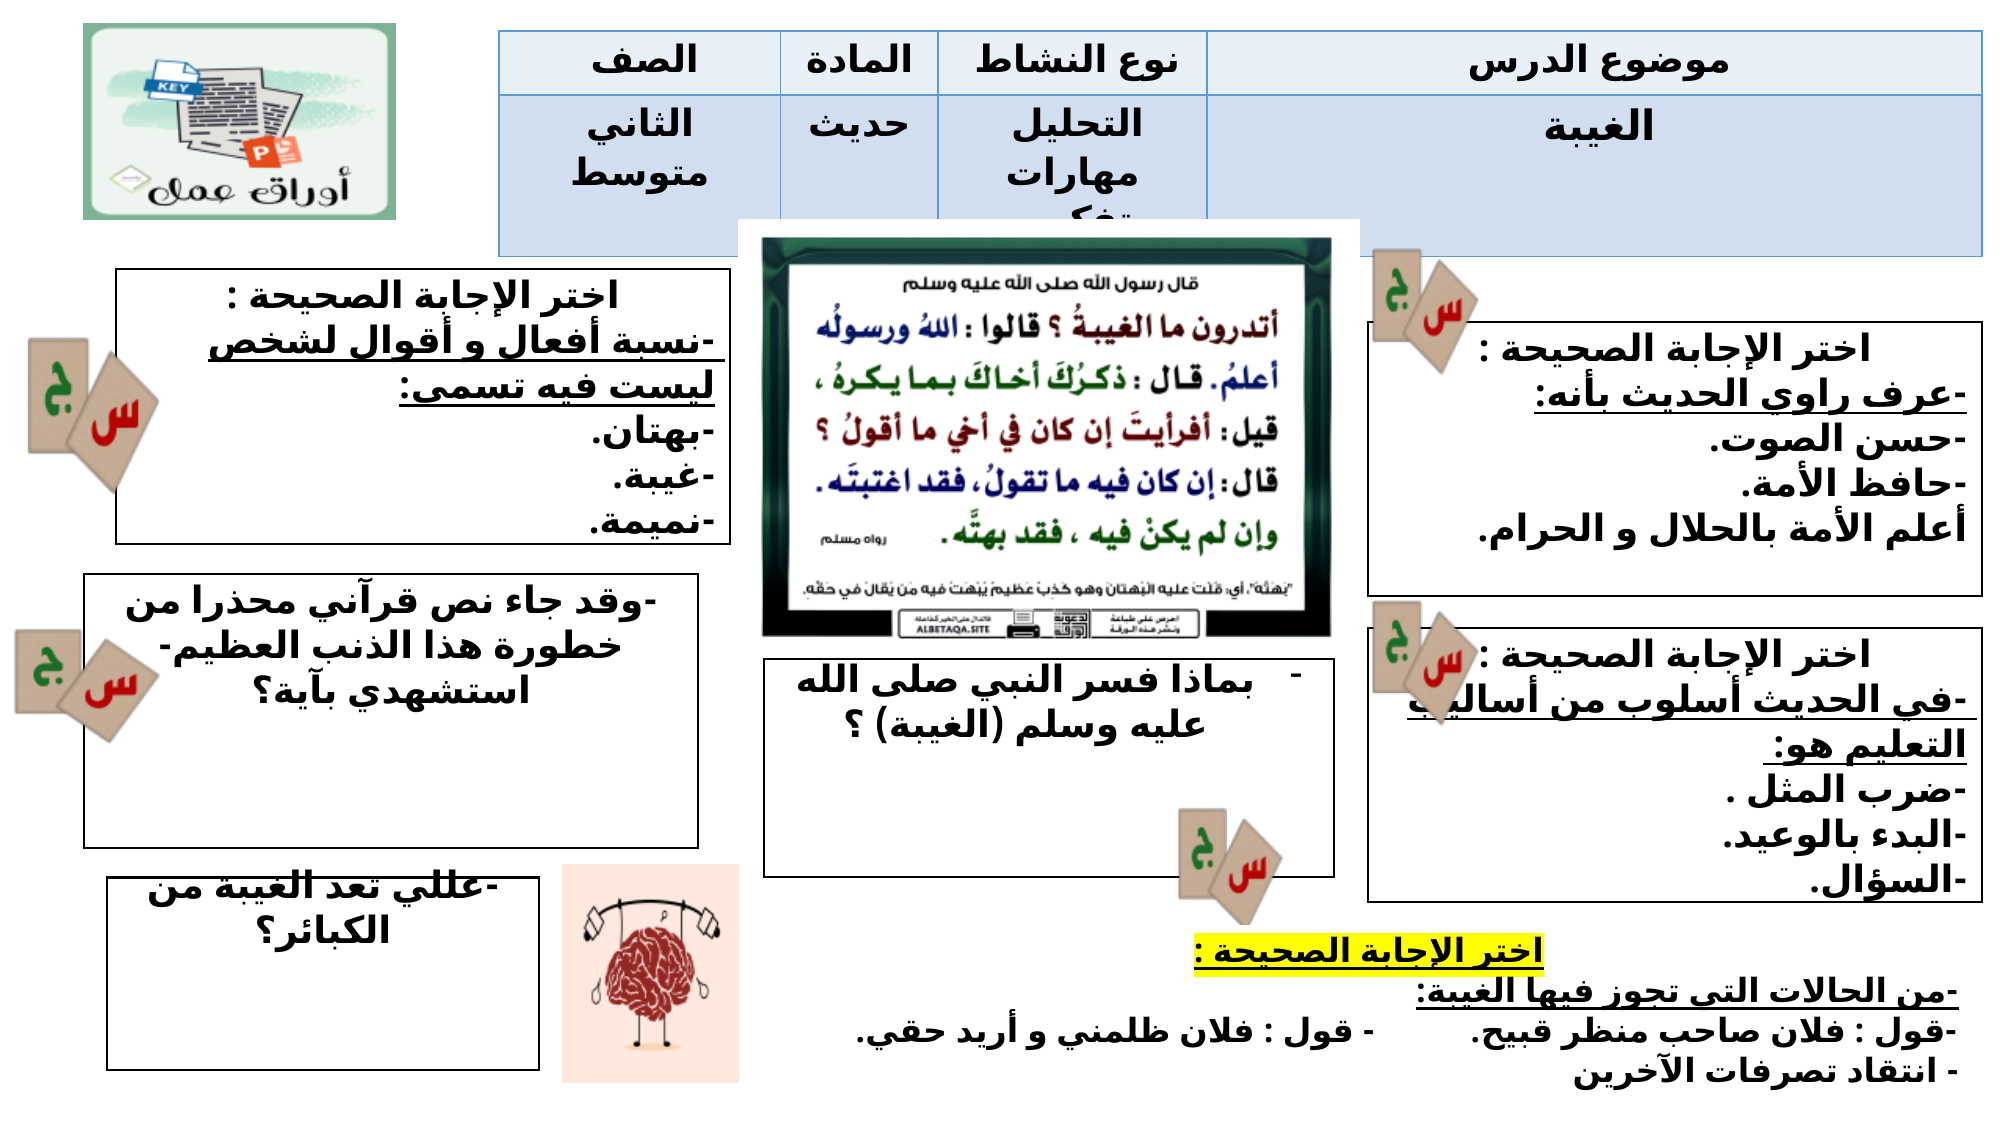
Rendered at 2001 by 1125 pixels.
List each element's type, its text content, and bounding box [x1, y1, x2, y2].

text_box اختر الإجابة الصحيحة : -من الحالات التي تجوز فيها الغيبة: -قول : فلان صاحب منظر قبيح. - قول : فلان ظلمني و أريد حقي. - انتقاد تصرفات الآخرين [763, 924, 1975, 1095]
picture [562, 864, 739, 1083]
table_cell التحليل مهارات تفكير [939, 96, 1206, 219]
text_box -وقد جاء نص قرآني محذرا من خطورة هذا الذنب العظيم-استشهدي بآية؟ [83, 573, 699, 849]
picture [21, 304, 165, 516]
picture [1173, 782, 1287, 948]
text_box اختر الإجابة الصحيحة : -نسبة أفعال و أقوال لشخص ليست فيه تسمى: -بهتان. -غيبة. -نميمة. [115, 268, 731, 545]
picture [1367, 222, 1483, 392]
table_cell حديث [781, 96, 937, 219]
table_header موضوع الدرس [1208, 32, 1981, 94]
text_box اختر الإجابة الصحيحة : -في الحديث أسلوب من أساليب التعليم هو: -ضرب المثل . -البدء بالوعيد. -السؤال. [1367, 627, 1983, 903]
table_header المادة [781, 32, 937, 94]
table_header نوع النشاط [939, 32, 1206, 94]
table_header الصف [500, 32, 780, 94]
text_box بماذا فسر النبي صلى الله عليه وسلم (الغيبة) ؟ [763, 659, 1335, 878]
text_box اختر الإجابة الصحيحة : -عرف راوي الحديث بأنه: -حسن الصوت. -حافظ الأمة. أعلم الأمة بالحلال و الحرام. [1367, 321, 1983, 597]
picture [1367, 574, 1483, 743]
picture [6, 605, 166, 759]
text_box -عللي تعد الغيبة من الكبائر؟ [106, 876, 540, 1071]
table_cell الثاني متوسط [500, 96, 780, 256]
picture [83, 23, 396, 220]
table_cell الغيبة [1208, 96, 1981, 256]
picture [738, 219, 1360, 659]
